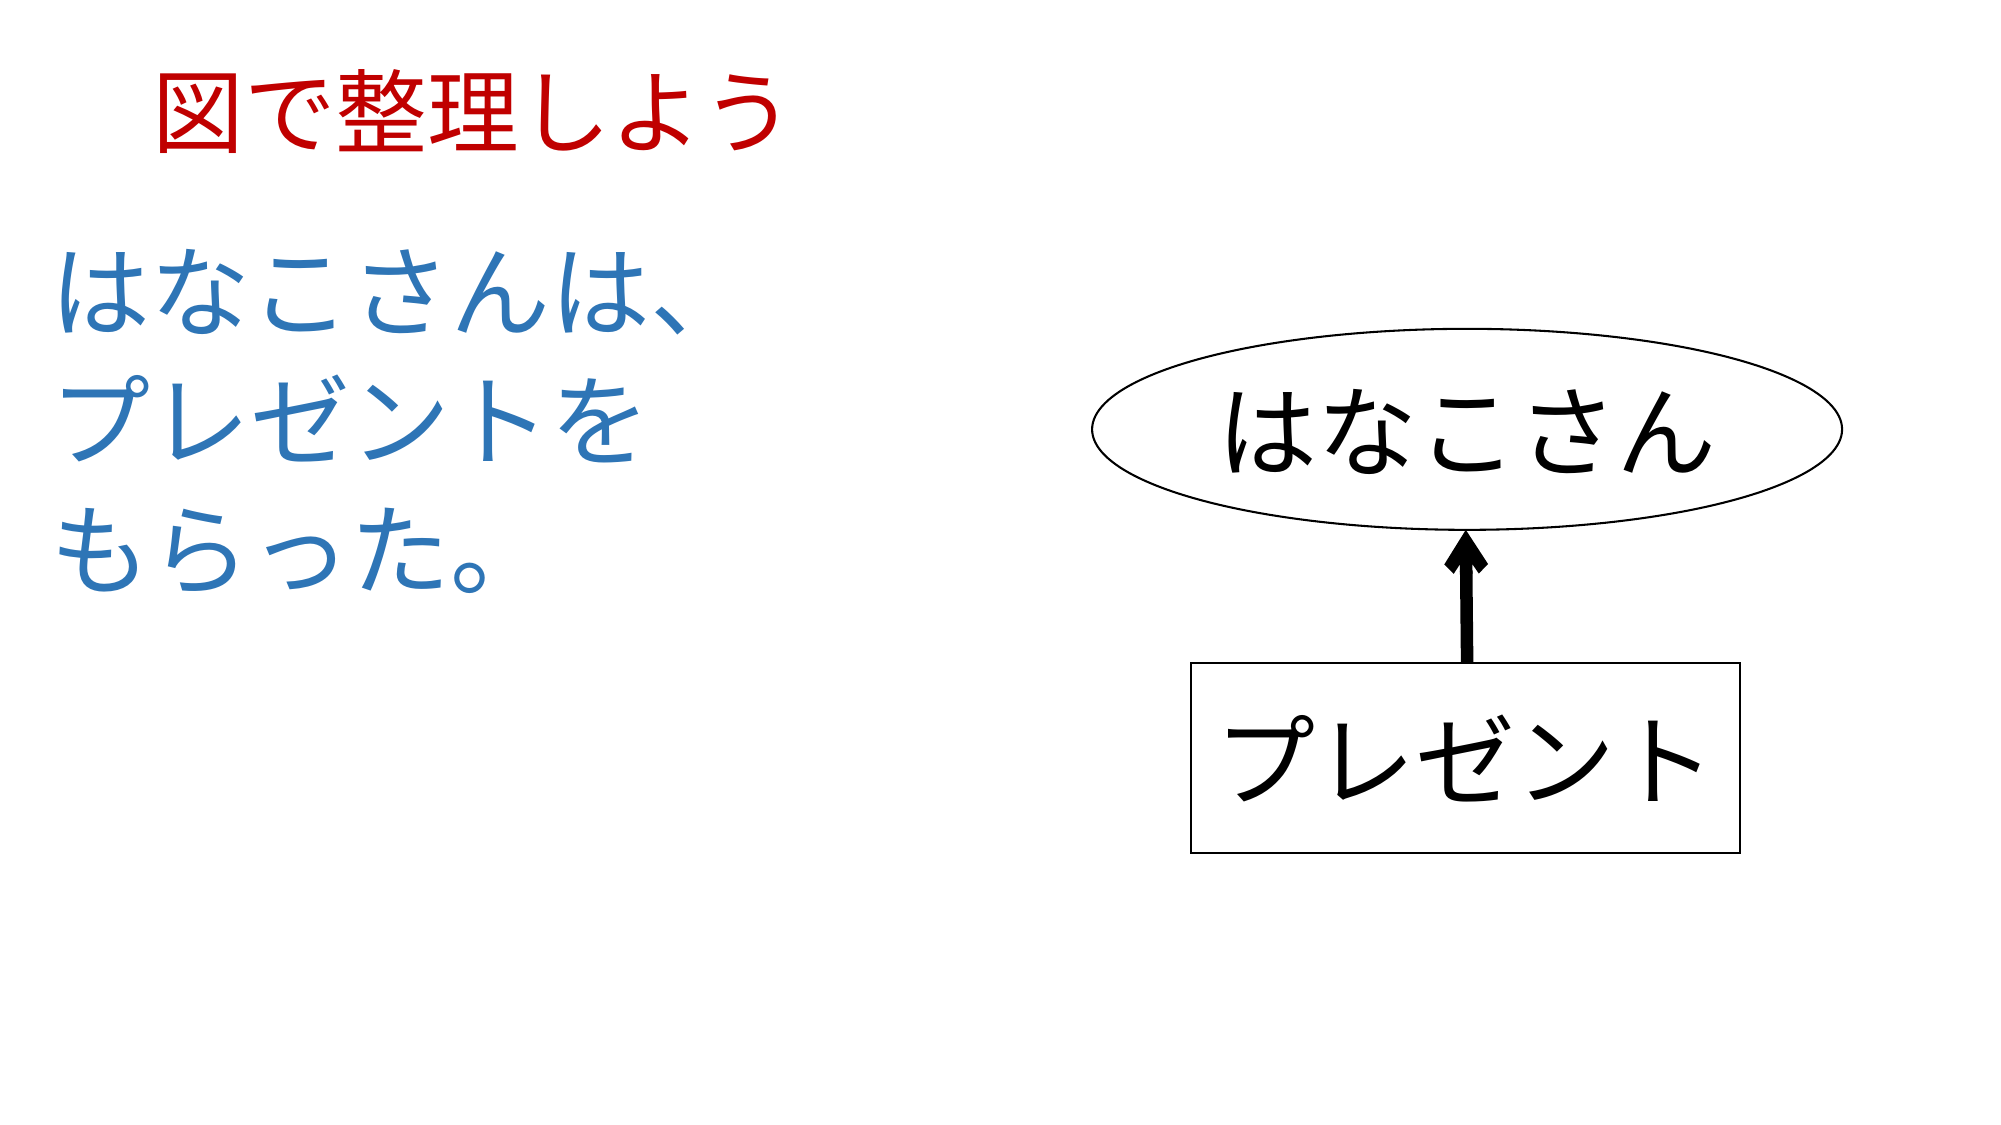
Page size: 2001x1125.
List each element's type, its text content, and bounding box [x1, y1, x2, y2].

text_box プレゼント [1190, 662, 1741, 854]
title 図で整理しよう [137, 59, 1863, 278]
text_box はなこさん [1091, 327, 1844, 531]
list はなこさんは、 プレゼントを もらった。 [35, 236, 886, 950]
